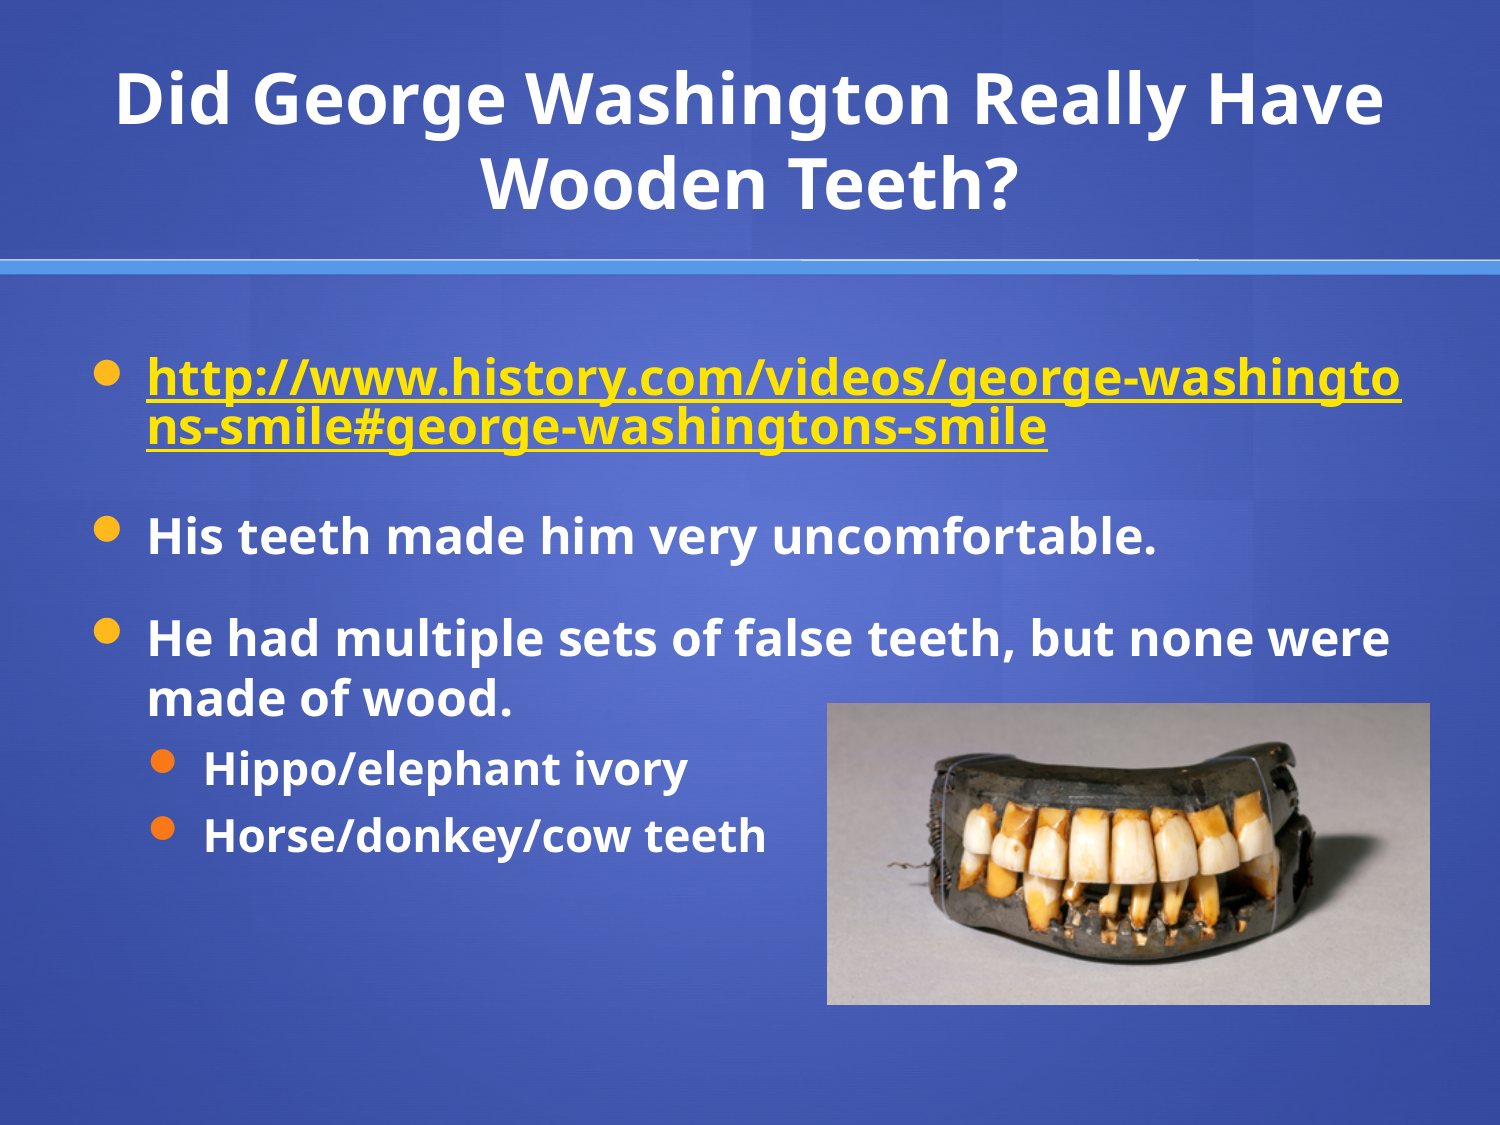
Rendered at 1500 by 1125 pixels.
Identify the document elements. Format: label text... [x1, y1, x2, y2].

title Did George Washington Really Have Wooden Teeth? [0, 45, 1500, 233]
picture [825, 702, 1431, 1006]
list http://www.history.com/videos/george-washingtons-smile#george-washingtons-smile His teeth made him very uncomfortable. He had multiple sets of false teeth, but none were made of wood. Hippo/elephant ivory Horse/donkey/cow teeth [75, 337, 1425, 988]
